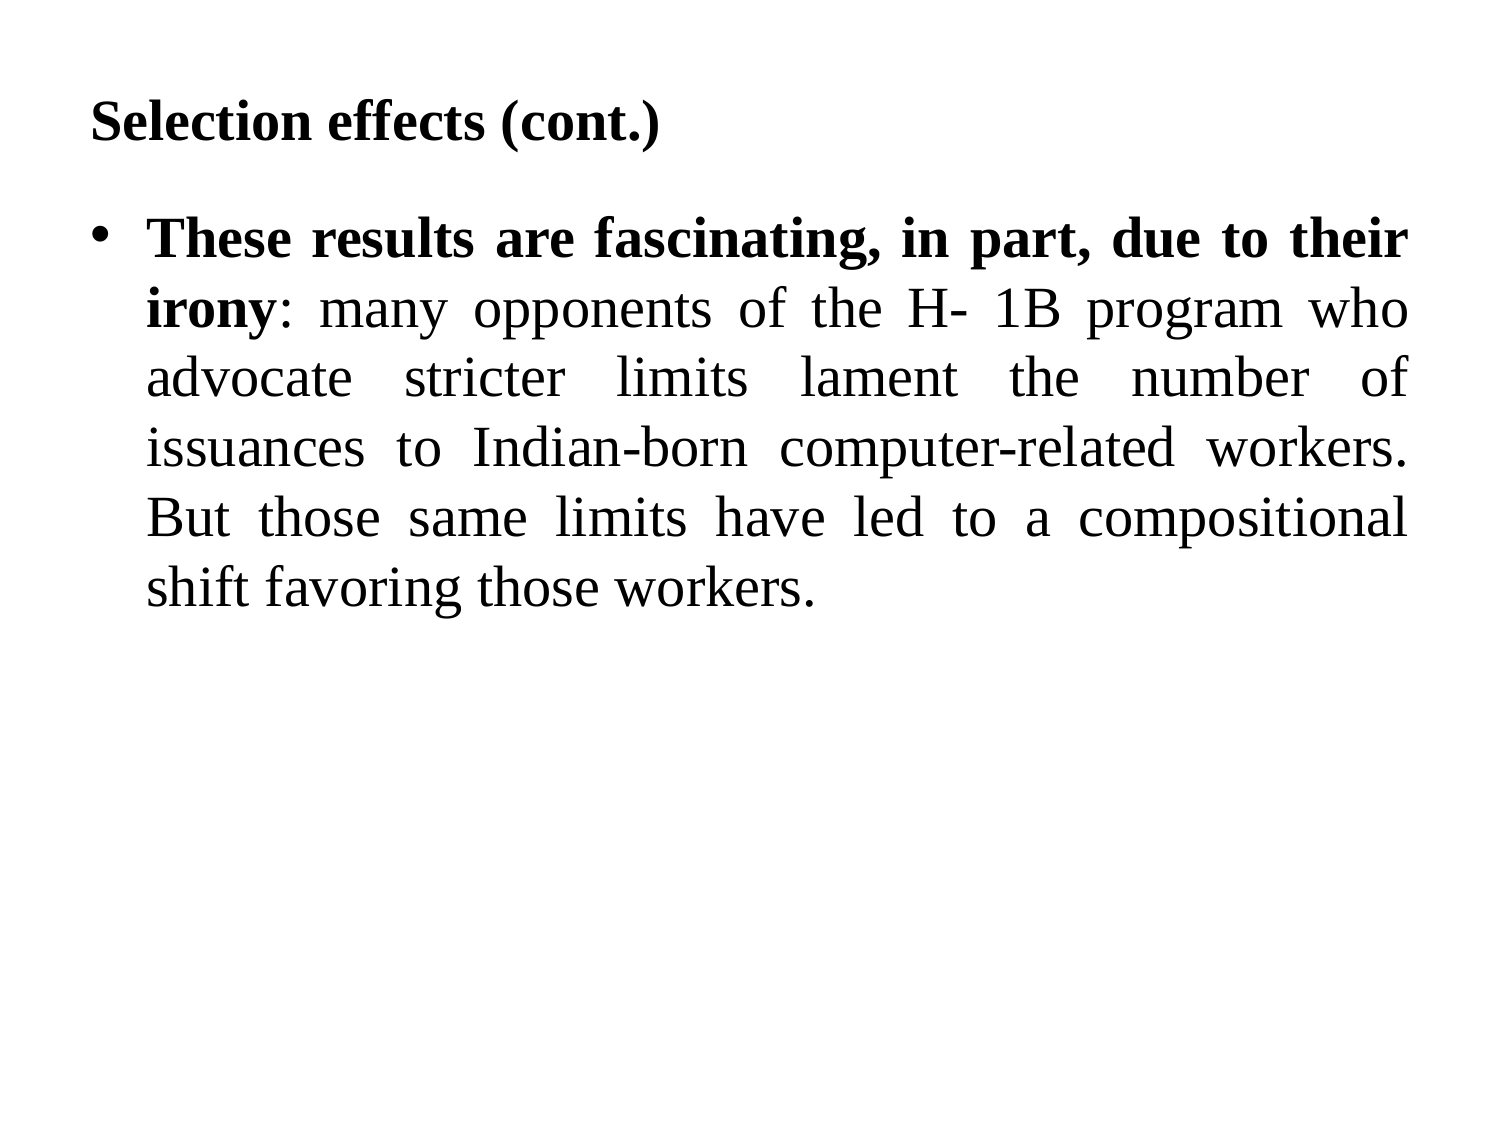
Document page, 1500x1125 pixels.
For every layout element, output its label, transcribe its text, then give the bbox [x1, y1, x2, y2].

list Selection effects (cont.) These results are fascinating, in part, due to their irony: many opponents of the H- 1B program who advocate stricter limits lament the number of issuances to Indian-born computer-related workers. But those same limits have led to a compositional shift favoring those workers. [75, 75, 1425, 1005]
